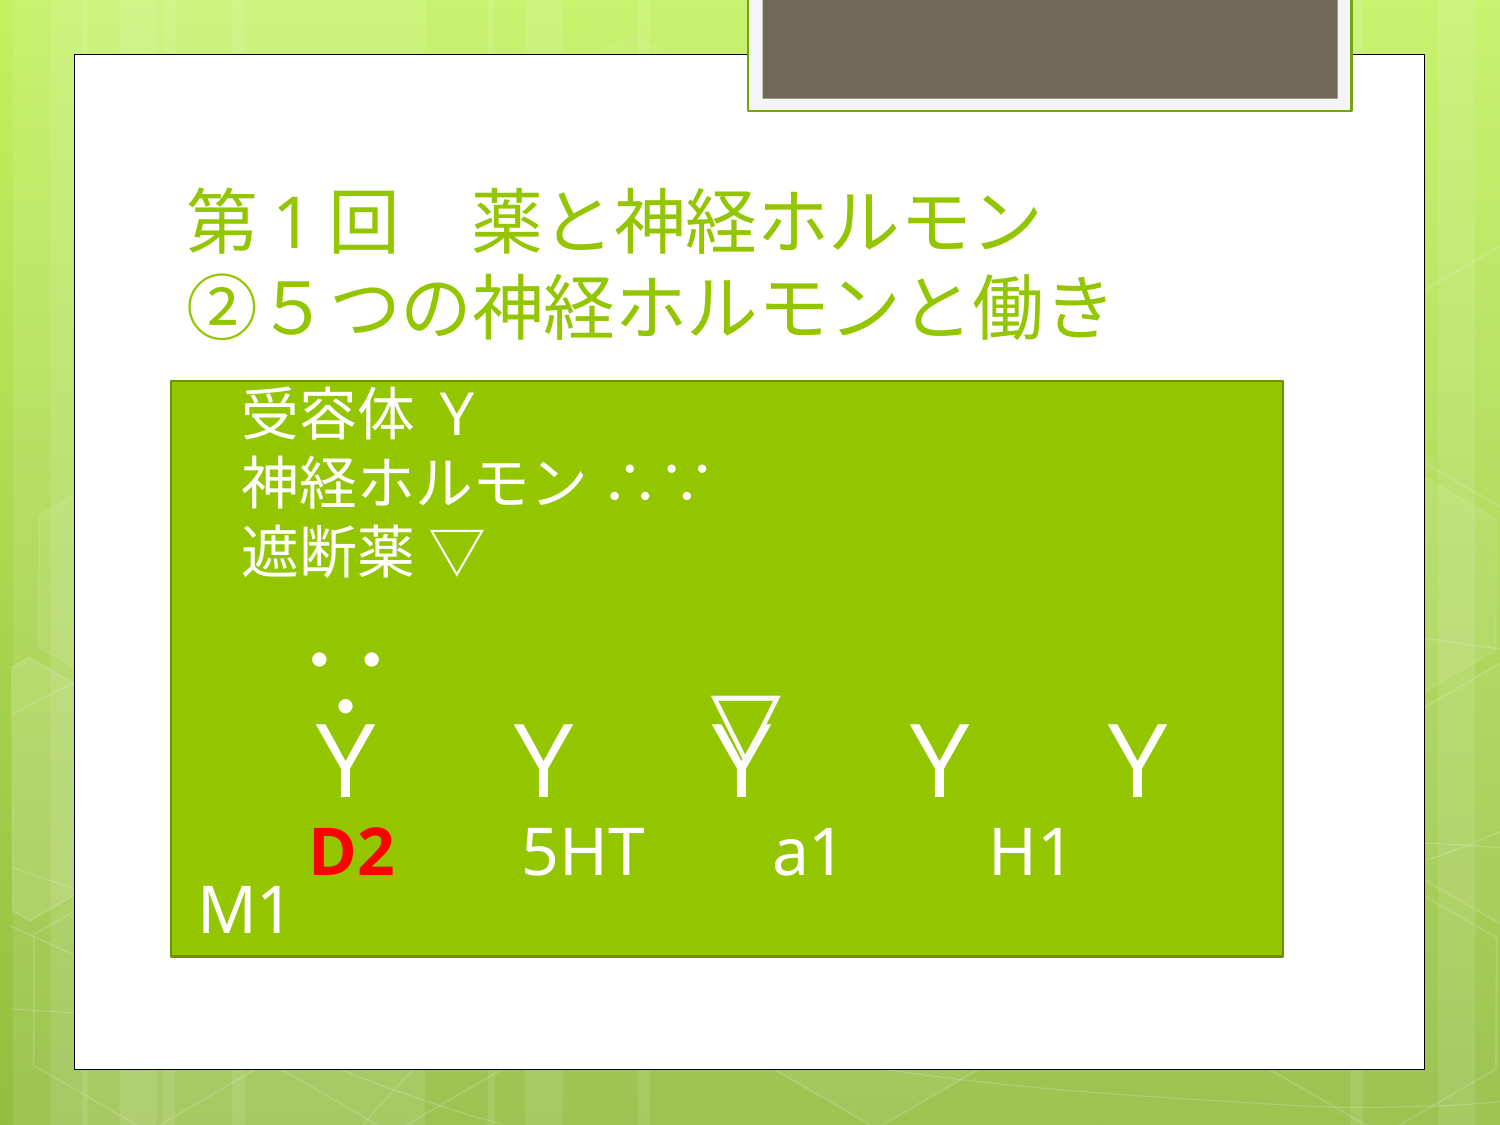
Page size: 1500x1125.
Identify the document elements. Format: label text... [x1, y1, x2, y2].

text_box △ [695, 681, 797, 807]
title 第1回 薬と神経ホルモン ②５つの神経ホルモンと働き [171, 168, 1324, 357]
list 受容体 Ｙ 神経ホルモン ∴∵ 遮断薬 ▽ ∵ Ｙ Ｙ Ｙ Ｙ Ｙ D2 5HT a1 H1 M1 [170, 380, 1284, 958]
